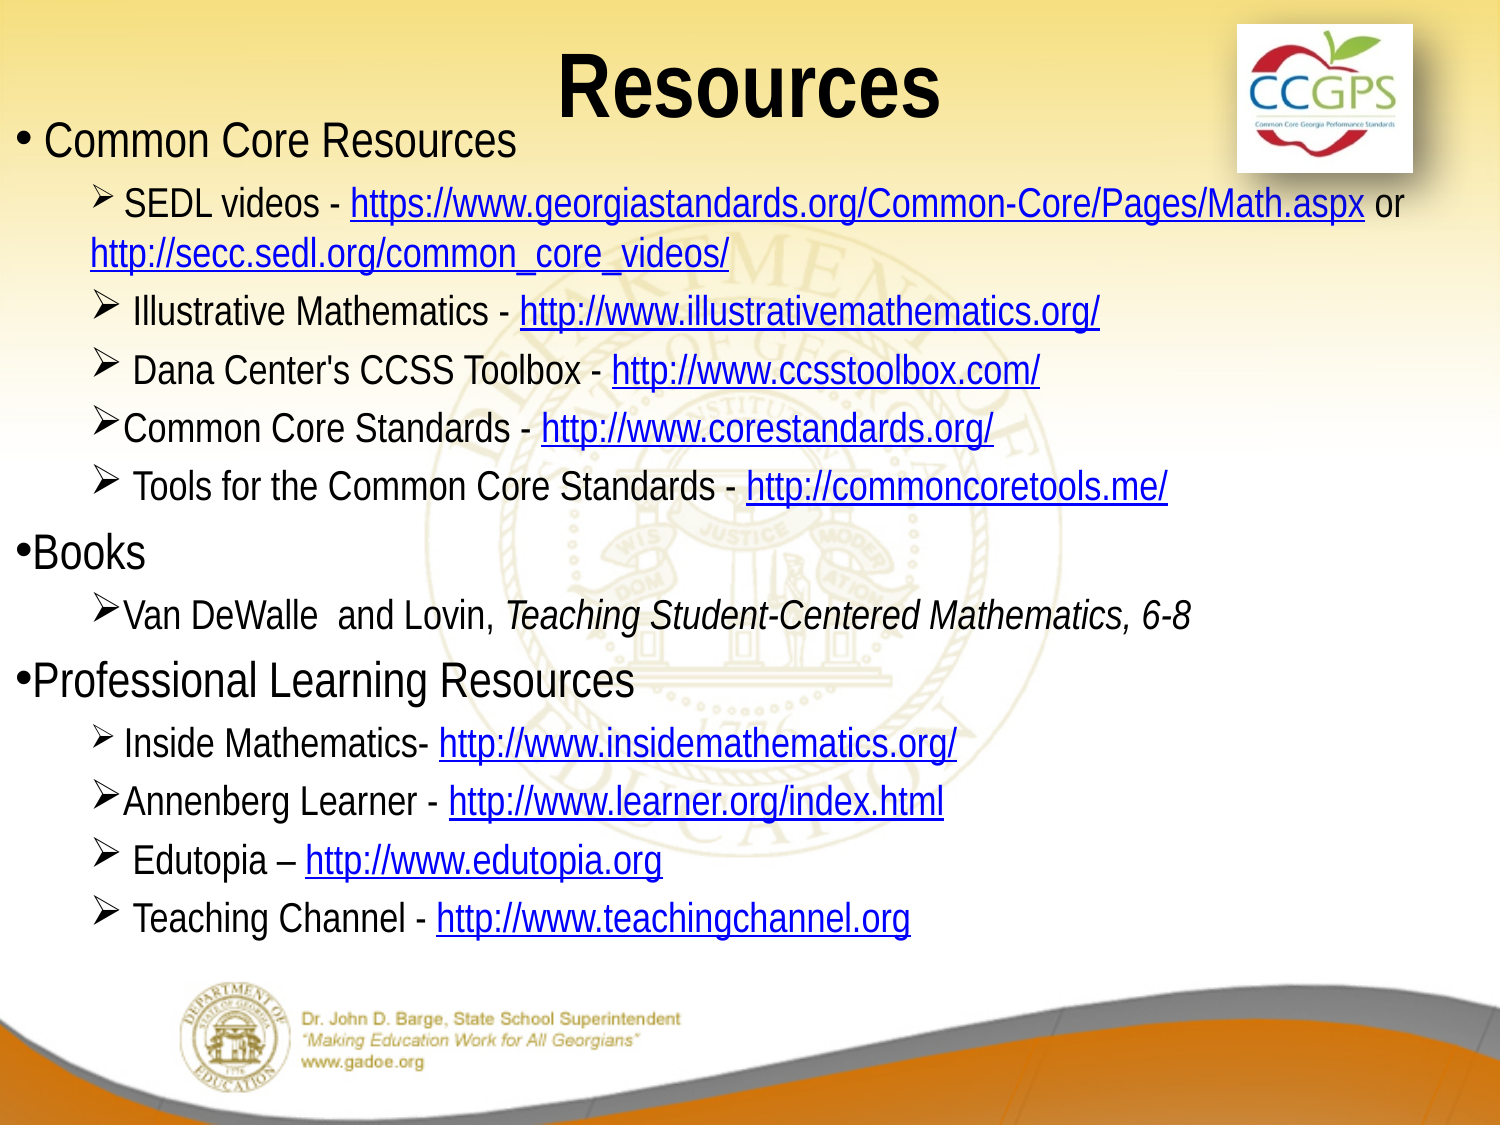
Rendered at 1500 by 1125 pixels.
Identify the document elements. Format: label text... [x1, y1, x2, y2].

picture [0, 0, 1500, 173]
picture [0, 1013, 1500, 1125]
title Resources [112, 37, 1226, 99]
subtitle Common Core Resources SEDL videos - https://www.georgiastandards.org/Common-Core/Pages/Math.aspx or http://secc.sedl.org/common_core_videos/ Illustrative Mathematics - http://www.illustrativemathematics.org/ Dana Center's CCSS Toolbox - http://www.ccsstoolbox.com/ Common Core Standards - http://www.corestandards.org/ Tools for the Common Core Standards - http://commoncoretools.me/ Books Van DeWalle and Lovin, Teaching Student-Centered Mathematics, 6-8 Professional Learning Resources Inside Mathematics- http://www.insidemathematics.org/ Annenberg Learner - http://www.learner.org/index.html Edutopia – http://www.edutopia.org Teaching Channel - http://www.teachingchannel.org [0, 99, 1500, 1013]
